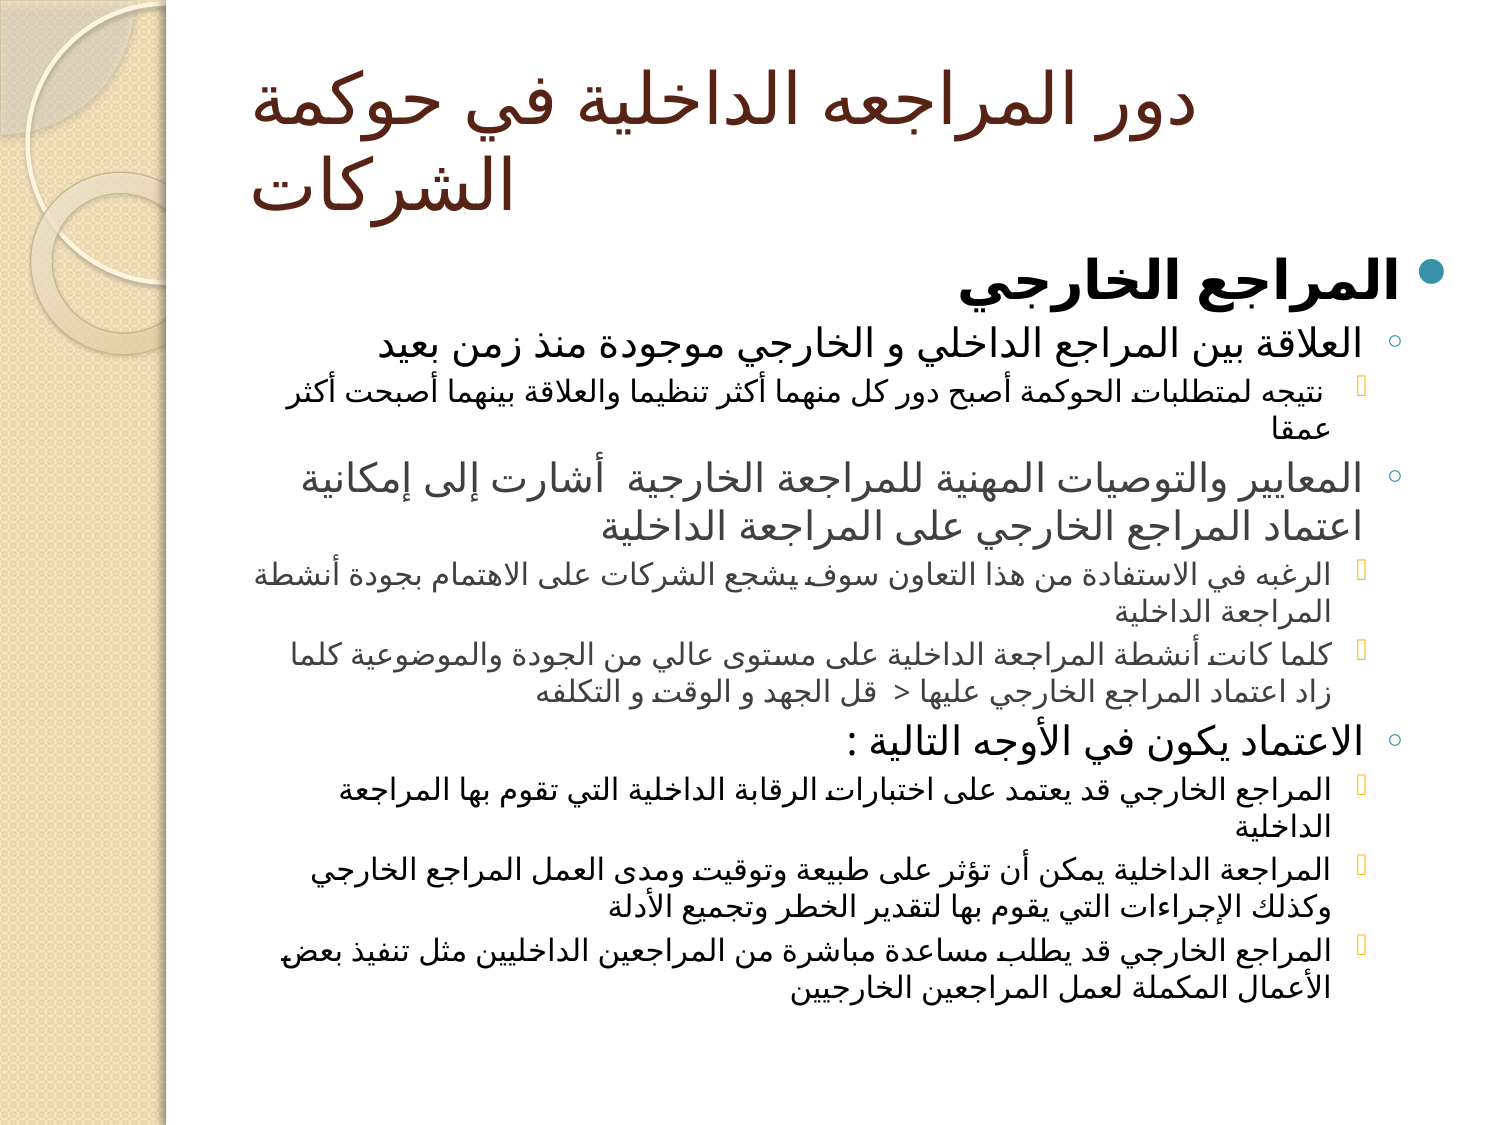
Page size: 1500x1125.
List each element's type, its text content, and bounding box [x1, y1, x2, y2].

title دور المراجعه الداخلية في حوكمة الشركات [235, 45, 1466, 233]
list المراجع الخارجي العلاقة بين المراجع الداخلي و الخارجي موجودة منذ زمن بعيد نتيجه لمتطلبات الحوكمة أصبح دور كل منهما أكثر تنظيما والعلاقة بينهما أصبحت أكثر عمقا المعايير والتوصيات المهنية للمراجعة الخارجية أشارت إلى إمكانية اعتماد المراجع الخارجي على المراجعة الداخلية الرغبه في الاستفادة من هذا التعاون سوف يشجع الشركات على الاهتمام بجودة أنشطة المراجعة الداخلية كلما كانت أنشطة المراجعة الداخلية على مستوى عالي من الجودة والموضوعية كلما زاد اعتماد المراجع الخارجي عليها < قل الجهد و الوقت و التكلفه الاعتماد يكون في الأوجه التالية : المراجع الخارجي قد يعتمد على اختبارات الرقابة الداخلية التي تقوم بها المراجعة الداخلية المراجعة الداخلية يمكن أن تؤثر على طبيعة وتوقيت ومدى العمل المراجع الخارجي وكذلك الإجراءات التي يقوم بها لتقدير الخطر وتجميع الأدلة المراجع الخارجي قد يطلب مساعدة مباشرة من المراجعين الداخليين مثل تنفيذ بعض الأعمال المكملة لعمل المراجعين الخارجيين [235, 237, 1466, 1025]
